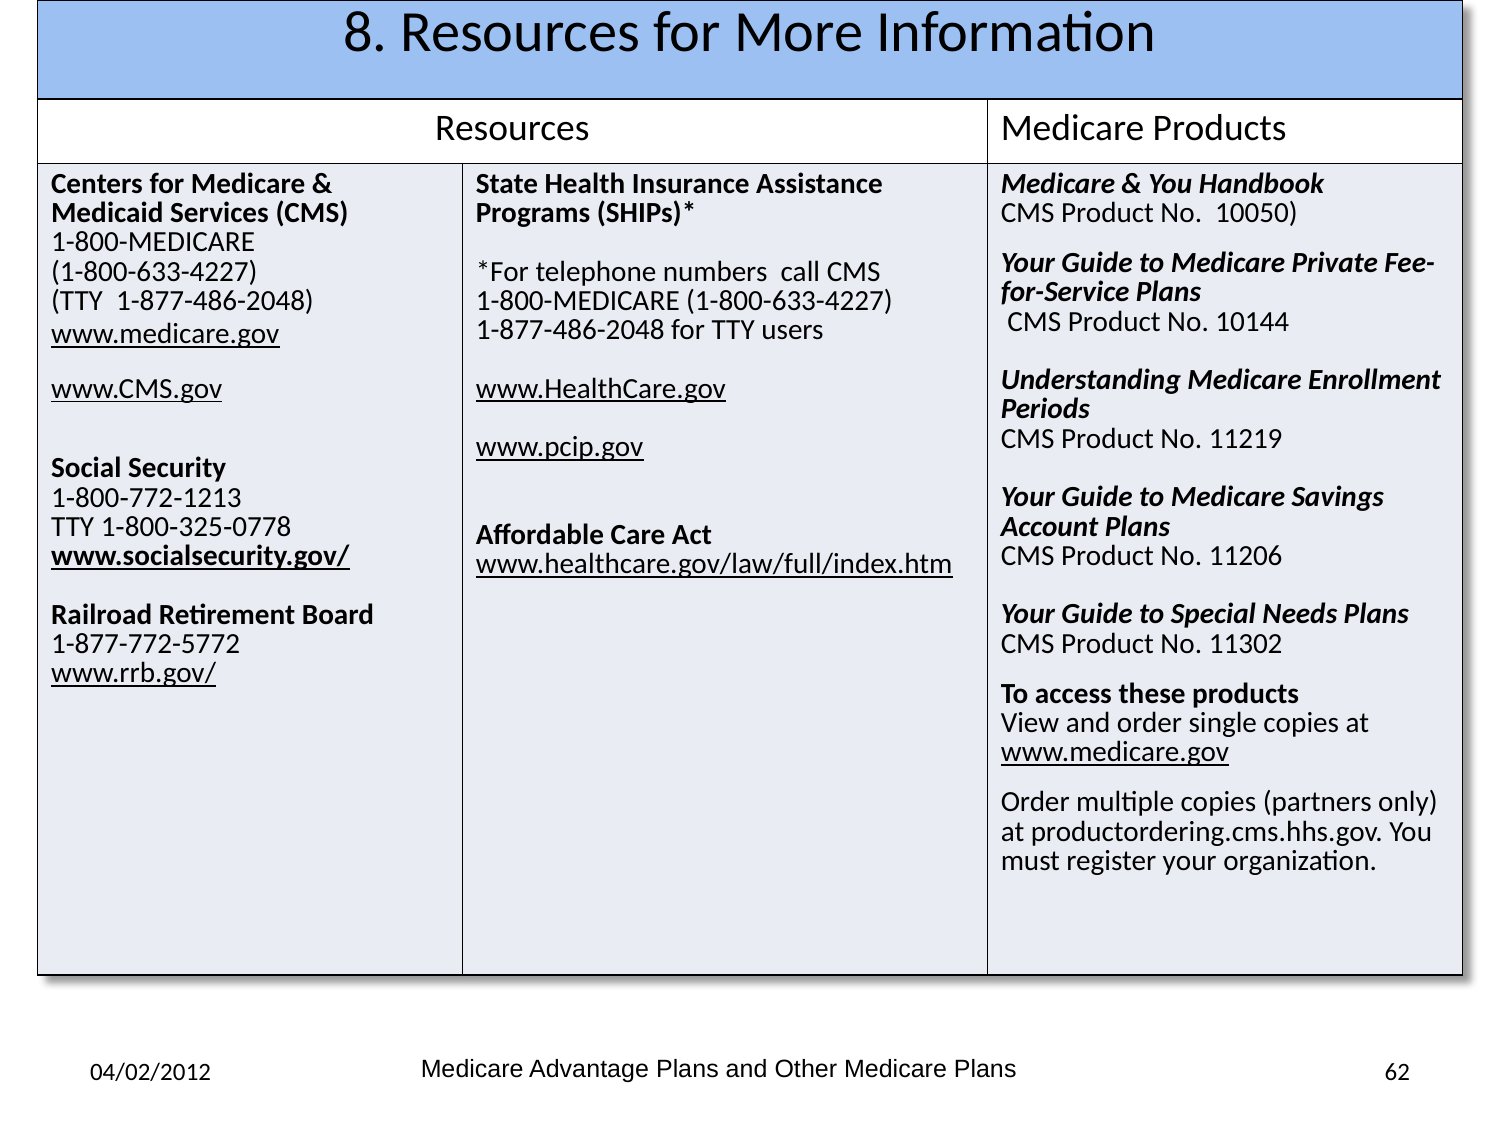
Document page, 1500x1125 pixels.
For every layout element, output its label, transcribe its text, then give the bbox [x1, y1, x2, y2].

table_cell Medicare & You Handbook CMS Product No. 10050) Your Guide to Medicare Private Fee-for-Service Plans CMS Product No. 10144 Understanding Medicare Enrollment Periods CMS Product No. 11219 Your Guide to Medicare Savings Account Plans CMS Product No. 11206 Your Guide to Special Needs Plans CMS Product No. 11302 To access these products View and order single copies at www.medicare.gov Order multiple copies (partners only) at productordering.cms.hhs.gov. You must register your organization. [988, 164, 1462, 974]
table_cell Centers for Medicare & Medicaid Services (CMS) 1-800-MEDICARE (1-800-633-4227) (TTY 1-877-486-2048) www.medicare.gov www.CMS.gov Social Security 1‑800‑772‑1213 TTY 1‑800‑325‑0778 www.socialsecurity.gov/ Railroad Retirement Board 1-877-772-5772 www.rrb.gov/ [38, 164, 462, 974]
table_cell Medicare Products [988, 100, 1462, 163]
picture [0, 0, 1500, 1125]
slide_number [75, 1040, 425, 1100]
table_cell Resources [38, 100, 987, 163]
table_header 8. Resources for More Information [38, 1, 1462, 98]
footer Medicare Advantage Plans and Other Medicare Plans [395, 1040, 1050, 1094]
table_cell State Health Insurance Assistance Programs (SHIPs)* *For telephone numbers call CMS 1-800-MEDICARE (1-800-633-4227) 1-877-486-2048 for TTY users www.HealthCare.gov www.pcip.gov Affordable Care Act www.healthcare.gov/law/full/index.htm [463, 164, 987, 974]
slide_number 62 [1074, 1040, 1425, 1100]
